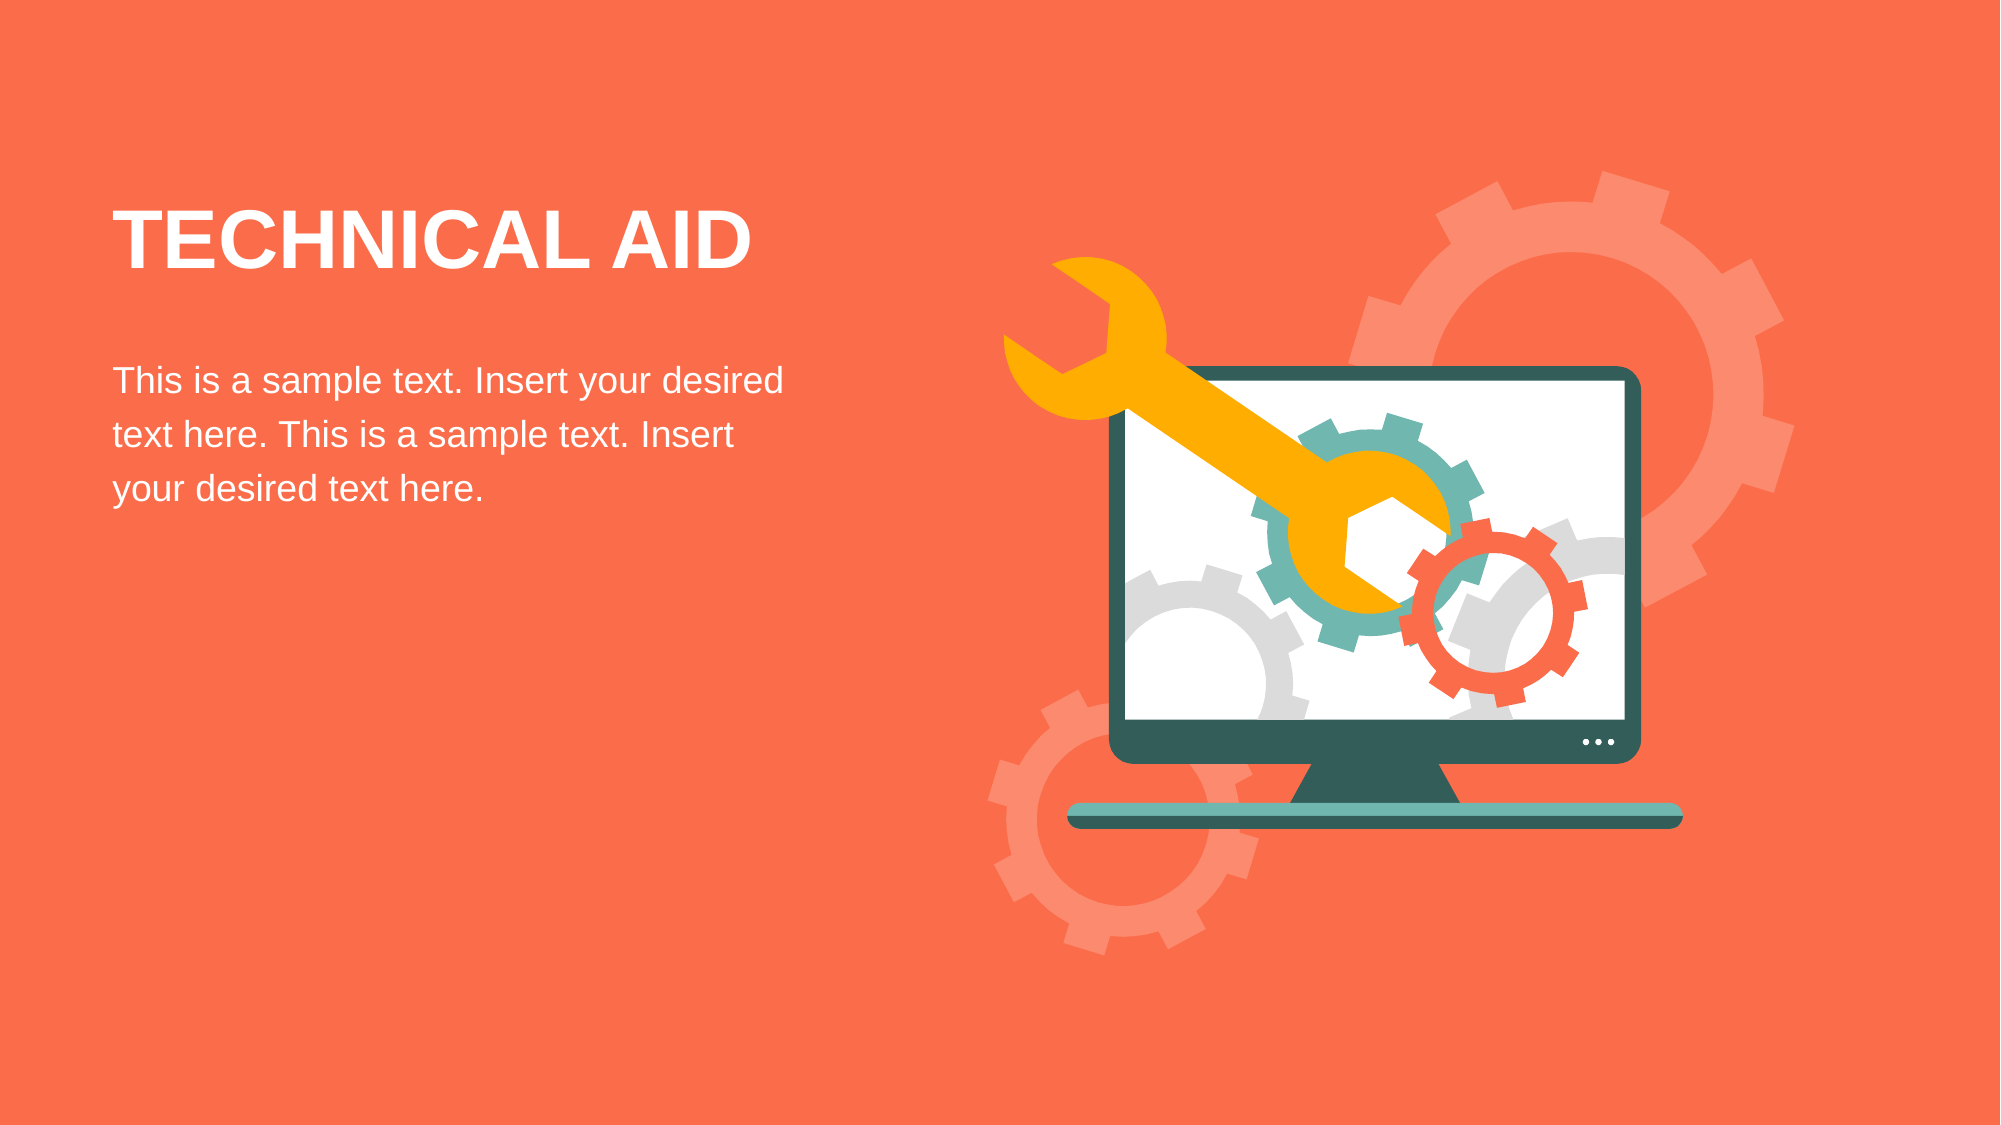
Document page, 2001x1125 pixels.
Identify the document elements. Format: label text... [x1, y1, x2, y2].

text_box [987, 170, 1795, 956]
list This is a sample text. Insert your desired text here. This is a sample text. Insert your desired text here. [112, 337, 800, 963]
list TECHNICAL AID [112, 174, 800, 300]
